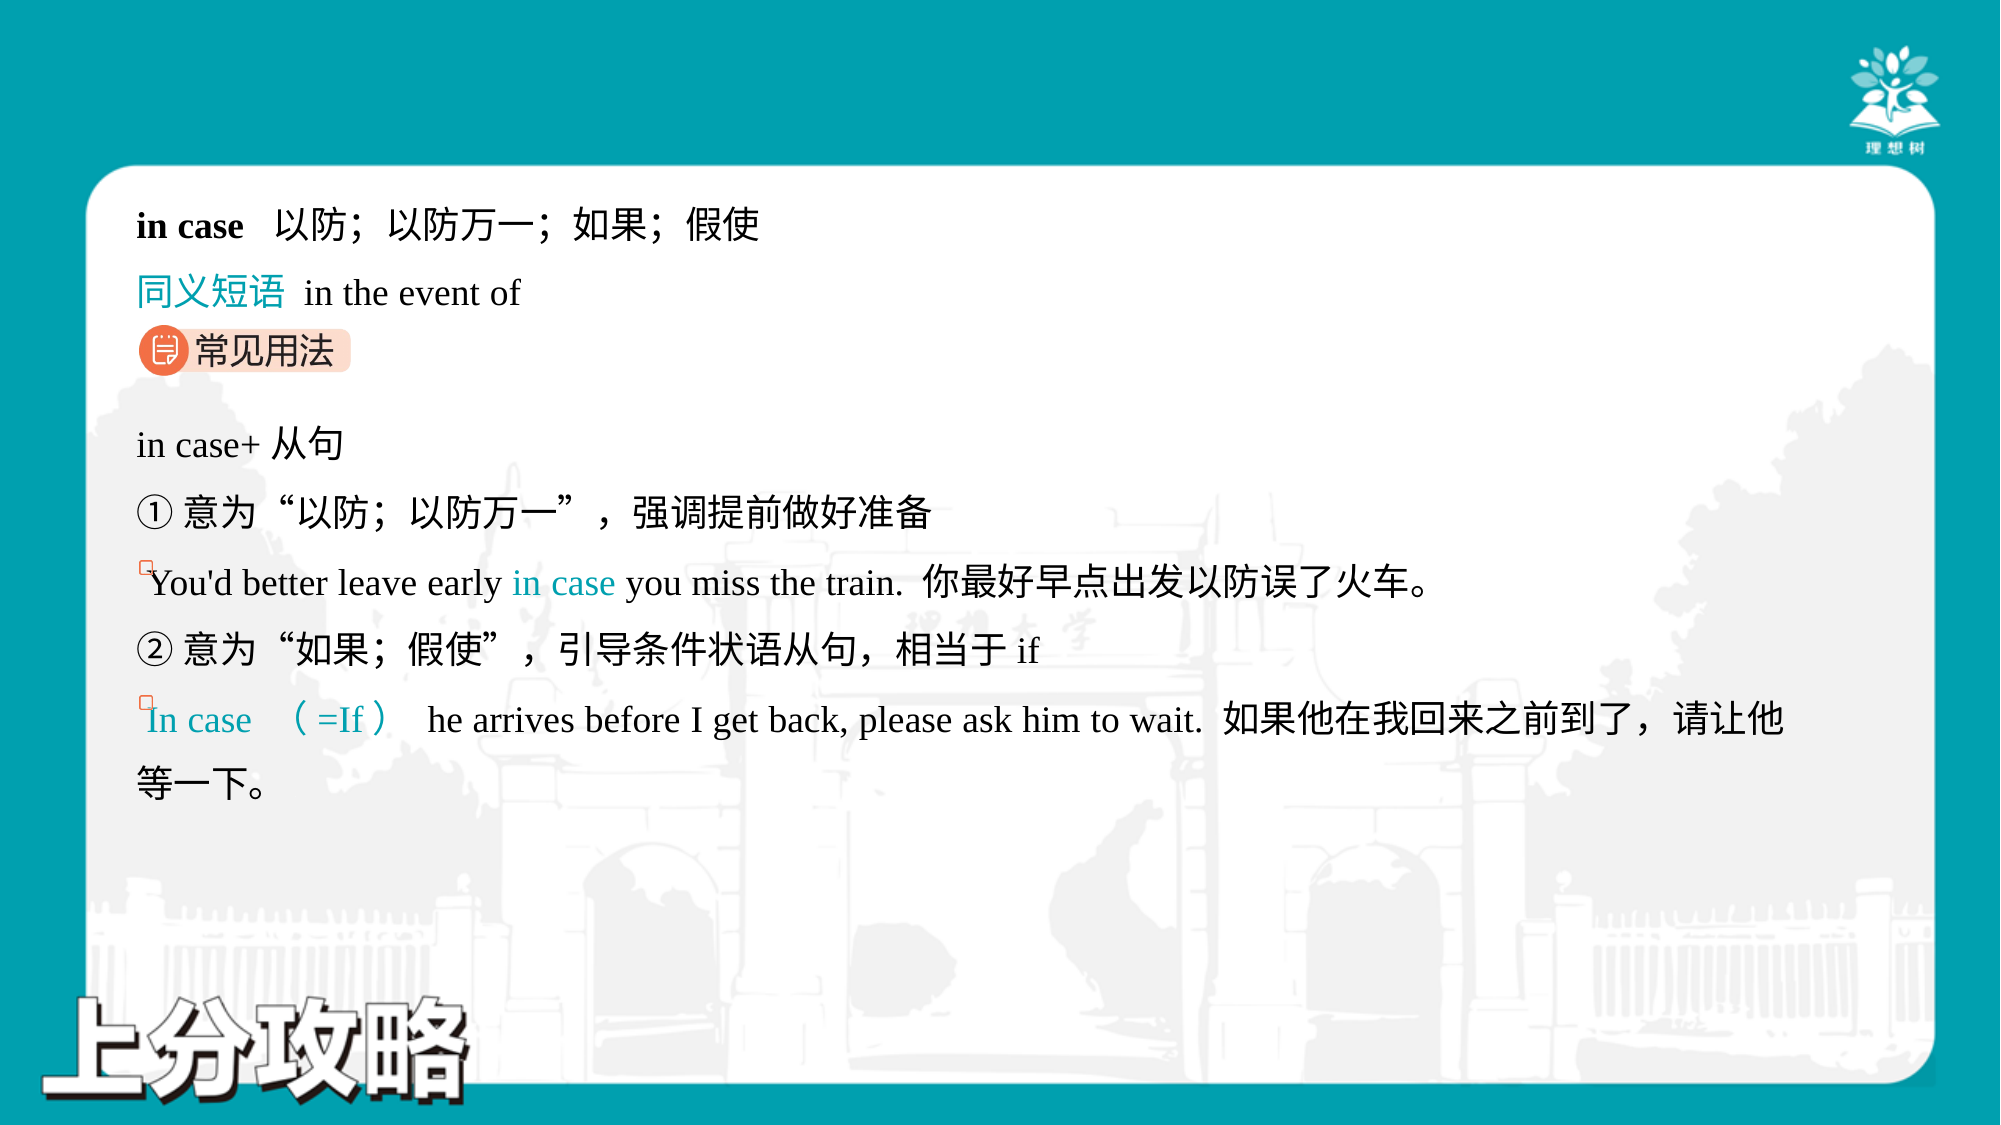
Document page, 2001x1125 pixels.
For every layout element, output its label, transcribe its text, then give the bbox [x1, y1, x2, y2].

text_box in case+从句 ①意为“以防；以防万一”，强调提前做好准备 You'd better leave early in case you miss the train. 你最好早点出发以防误了火车。 ②意为“如果；假使”，引导条件状语从句，相当于if In case （=If） he arrives before I get back, please ask him to wait. 如果他在我回来之前到了，请让他 等一下。#93 [136, 396, 1865, 798]
text_box in case 以防；以防万一；如果；假使 同义短语 in the event of#87 [136, 177, 1865, 305]
picture [0, 0, 2000, 1125]
